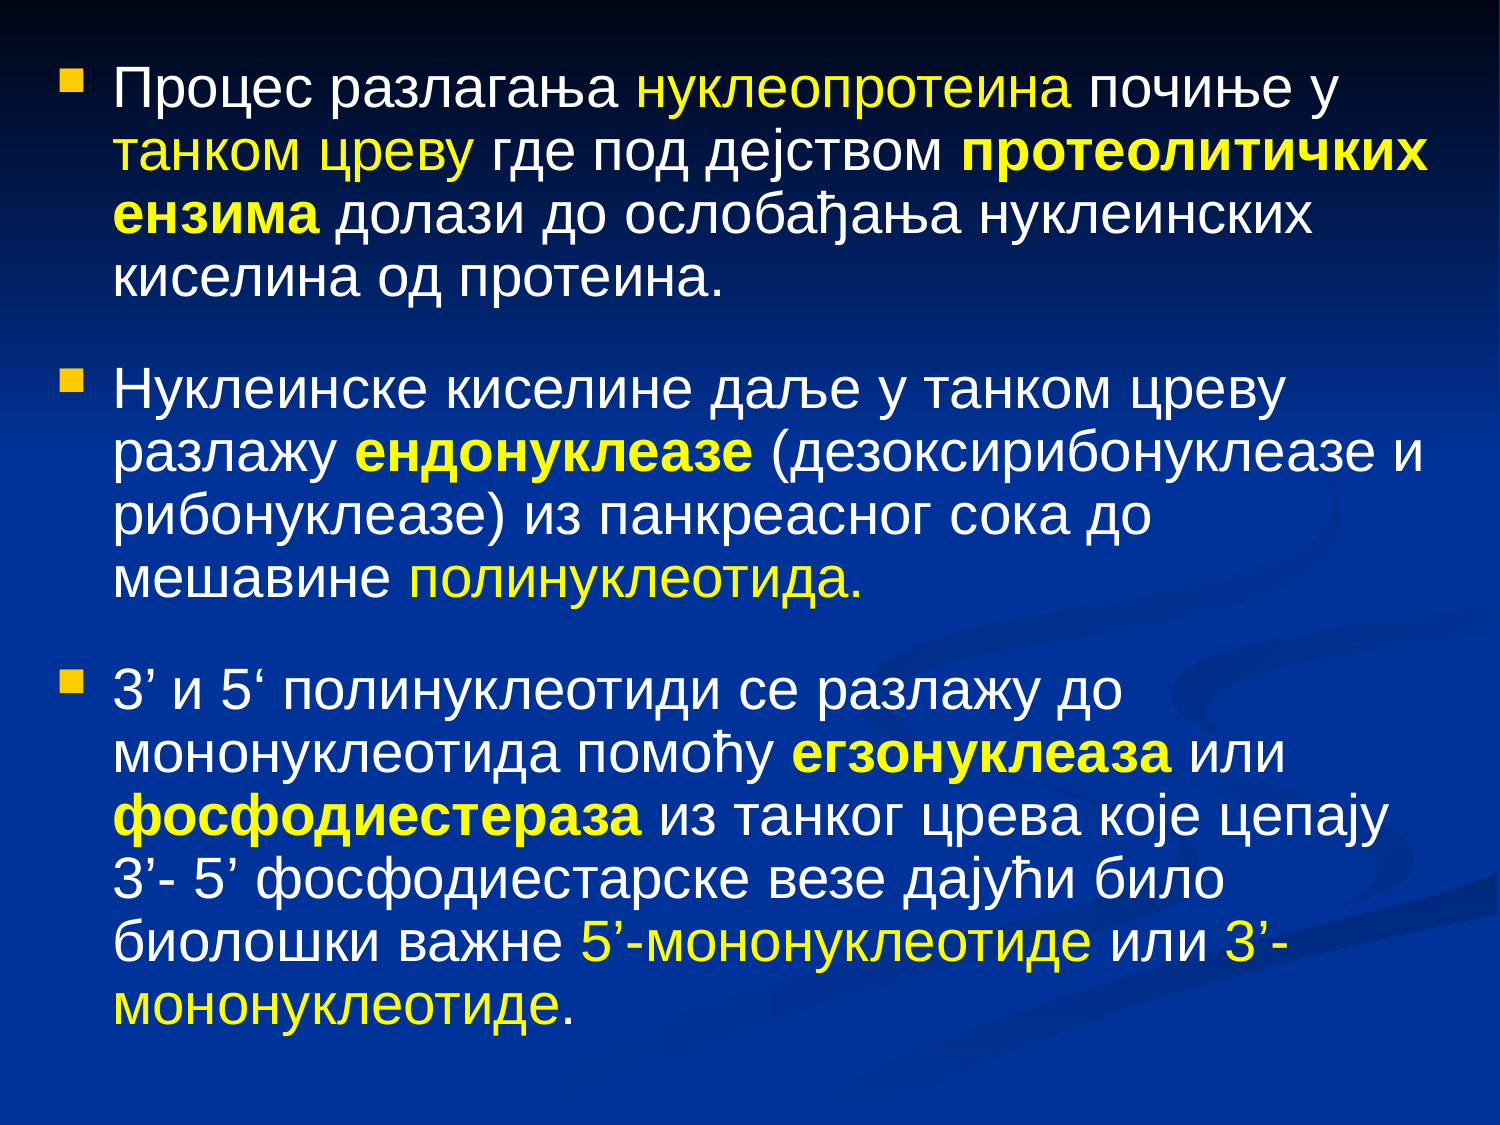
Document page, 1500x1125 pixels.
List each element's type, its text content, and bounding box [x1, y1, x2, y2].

list Процес разлагања нуклеопротеина почиње у танком цреву где под дејством протеолитичких ензима долази до ослобађања нуклеинских киселина од протеина. Нуклеинске киселине даље у танком цреву разлажу ендонуклеазе (дезоксирибонуклеазе и рибонуклеазе) из панкреасног сока до мешавине полинуклеотида. 3’ и 5‘ полинуклеотиди се разлажу до мононуклеотида помоћу егзонуклеаза или фосфодиестераза из танког црева које цепају 3’- 5’ фосфодиестарске везе дајући било биолошки важне 5’-мононуклеотиде или 3’-мононуклеотиде. [40, 49, 1460, 1095]
